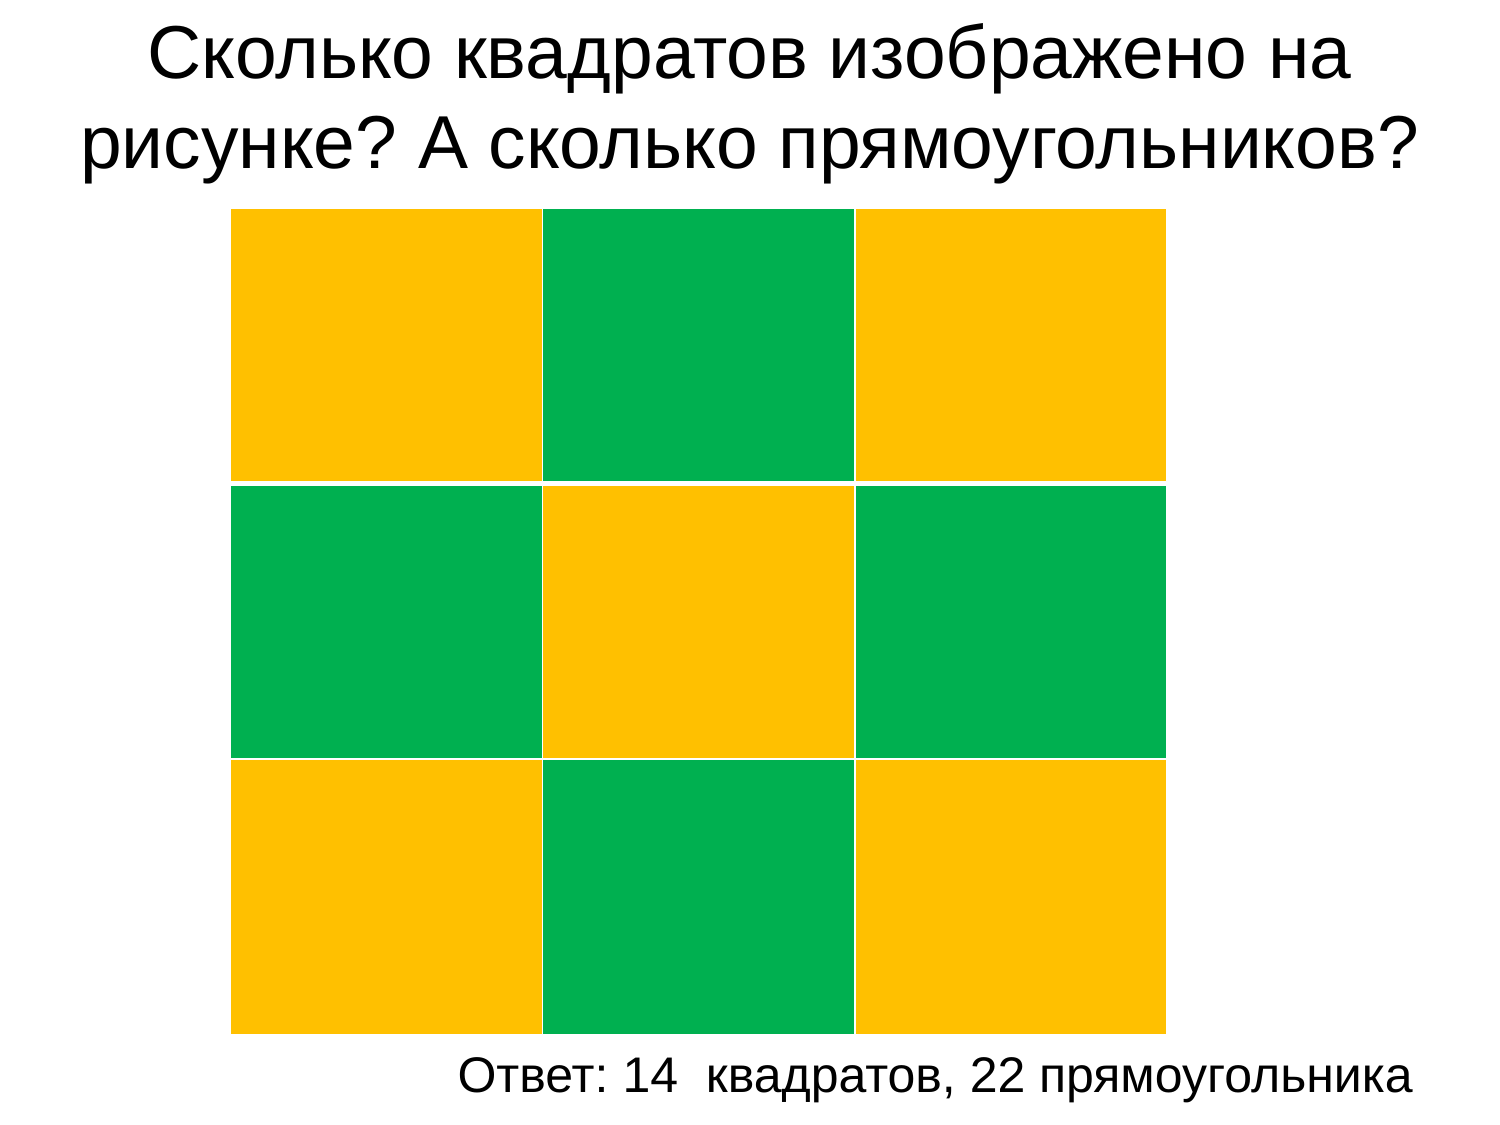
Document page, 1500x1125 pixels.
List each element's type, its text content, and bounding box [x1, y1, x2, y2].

table_cell [231, 760, 542, 1034]
table_header [231, 209, 542, 481]
title Сколько квадратов изображено на рисунке? А сколько прямоугольников? [0, 0, 1500, 188]
table_cell [543, 486, 854, 758]
table_cell [856, 760, 1166, 1034]
table_cell [543, 760, 854, 1034]
table_cell [856, 486, 1166, 758]
table_header [543, 209, 854, 481]
text_box Ответ: 14 квадратов, 22 прямоугольника [442, 1034, 1483, 1110]
table_cell [231, 486, 542, 758]
table_header [856, 209, 1166, 481]
